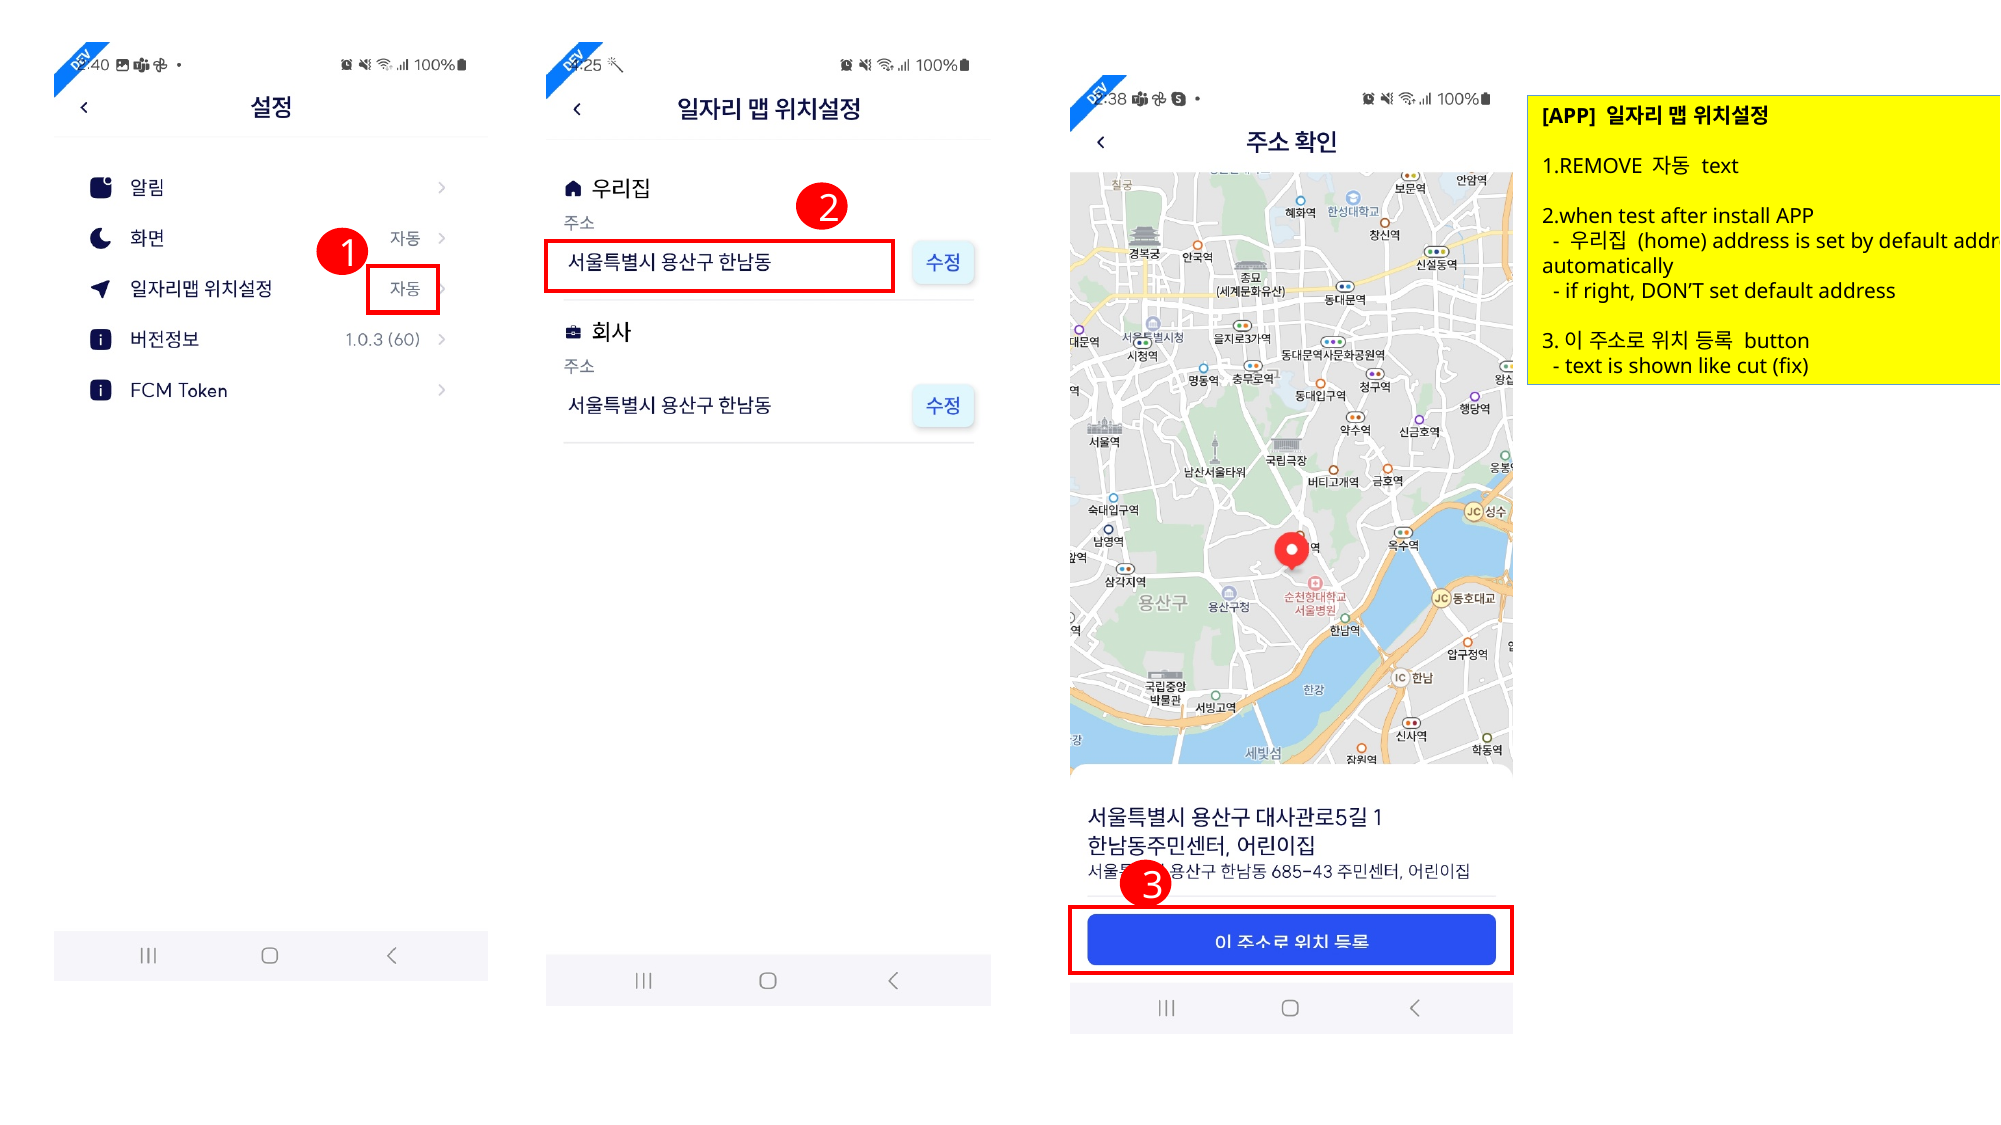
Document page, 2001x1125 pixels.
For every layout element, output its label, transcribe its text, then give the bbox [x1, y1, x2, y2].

picture [54, 42, 488, 981]
picture [546, 42, 991, 1006]
text_box [APP] 일자리 맵 위치설정 1.REMOVE 자동 text 2.when test after install APP - 우리집 (home) address is set by default address automatically - if right, DON’T set default address 3.이 주소로 위치 등록 button - text is shown like cut (fix) [1527, 95, 2000, 385]
picture [1070, 75, 1513, 1034]
